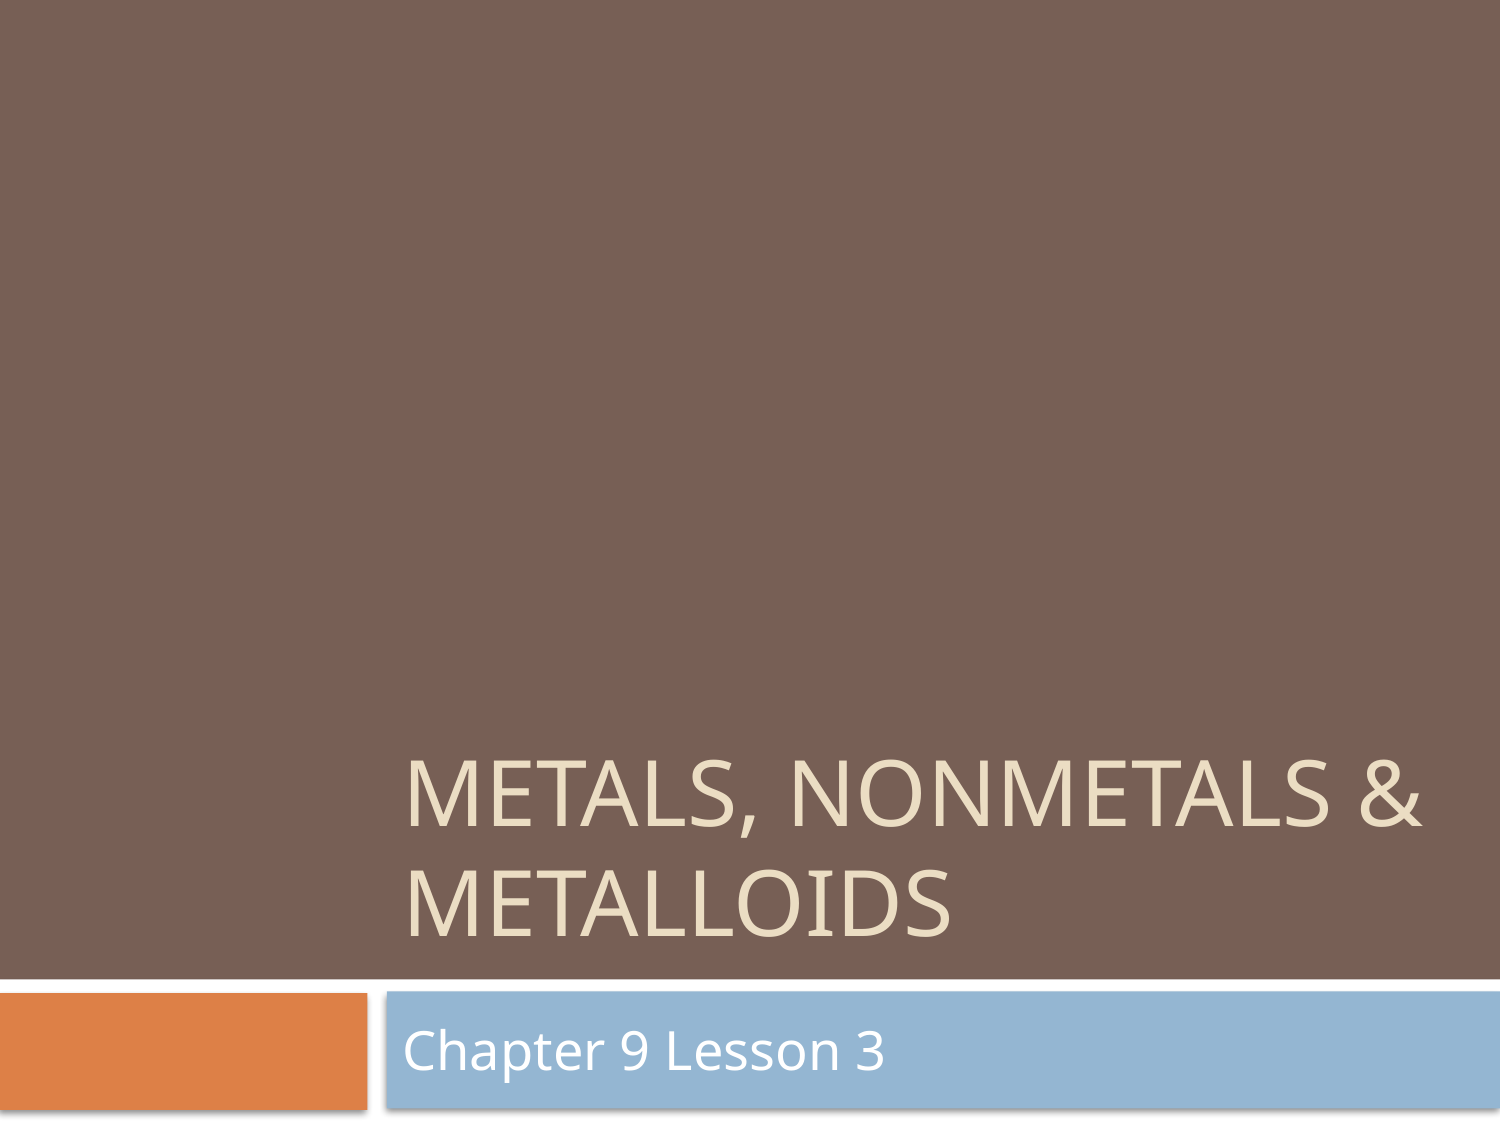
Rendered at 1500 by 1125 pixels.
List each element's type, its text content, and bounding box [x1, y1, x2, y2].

title Metals, nonmetals & metalloids [387, 662, 1450, 963]
subtitle Chapter 9 Lesson 3 [387, 992, 1488, 1105]
